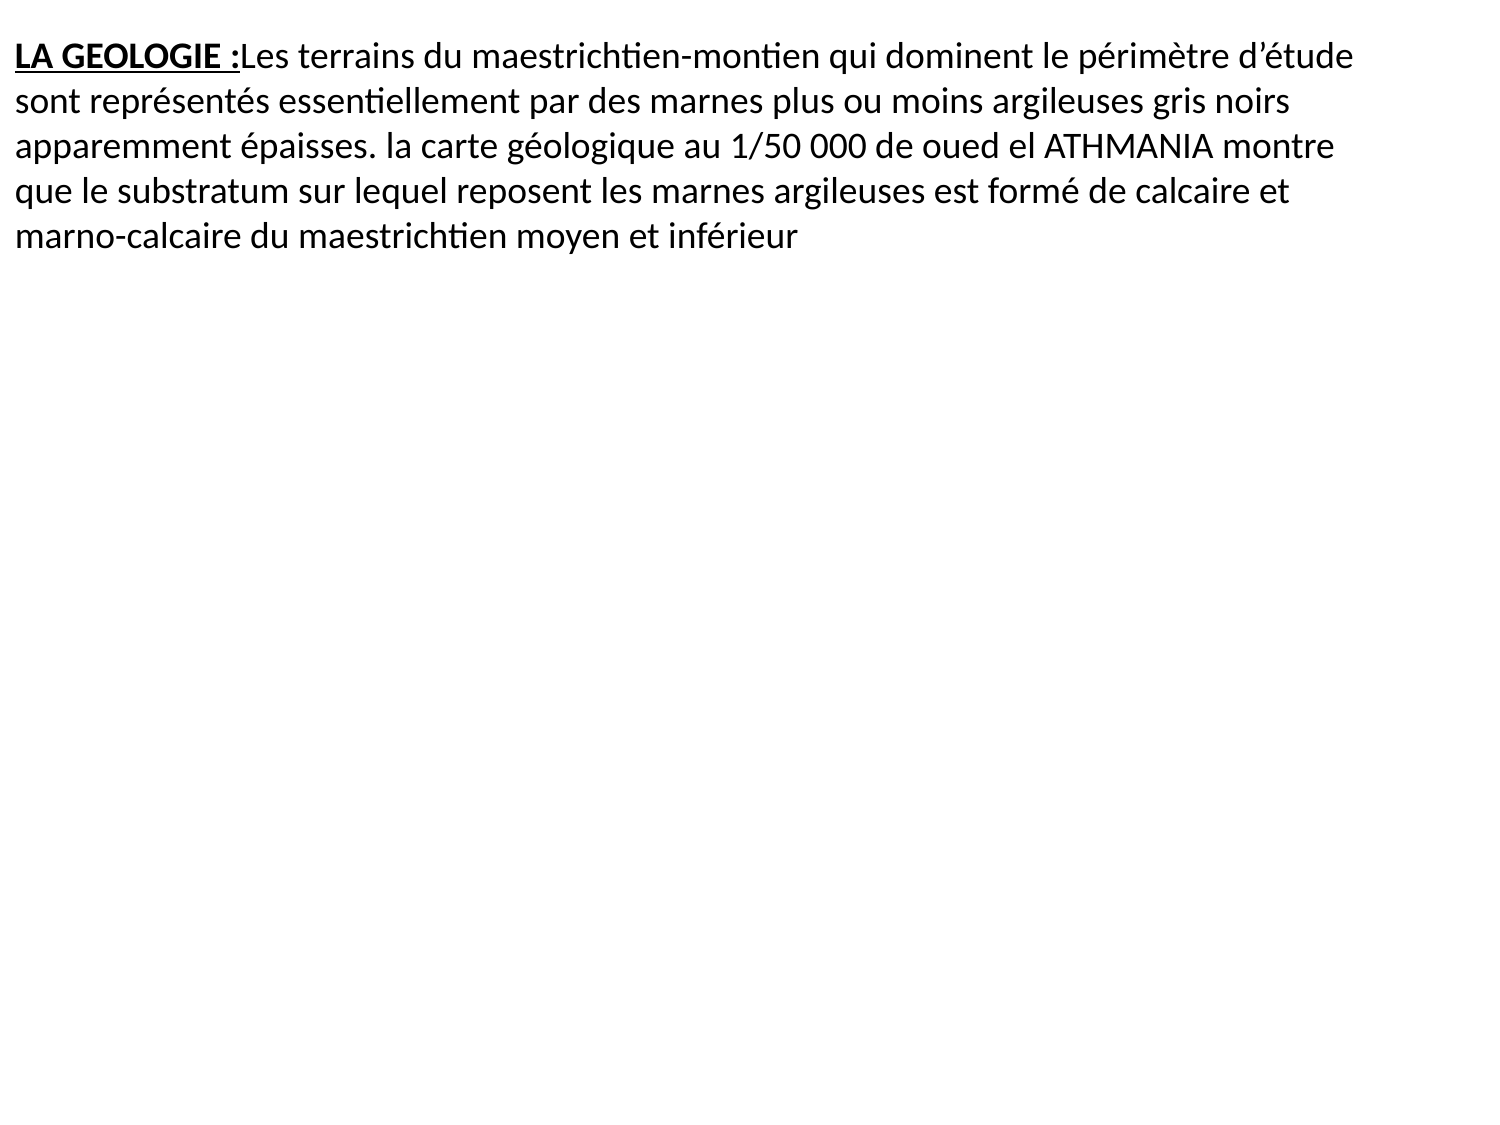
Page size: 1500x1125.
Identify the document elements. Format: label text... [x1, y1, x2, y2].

text_box LA GEOLOGIE :Les terrains du maestrichtien-montien qui dominent le périmètre d’étude sont représentés essentiellement par des marnes plus ou moins argileuses gris noirs apparemment épaisses. la carte géologique au 1/50 000 de oued el ATHMANIA montre que le substratum sur lequel reposent les marnes argileuses est formé de calcaire et marno-calcaire du maestrichtien moyen et inférieur [0, 23, 1383, 264]
